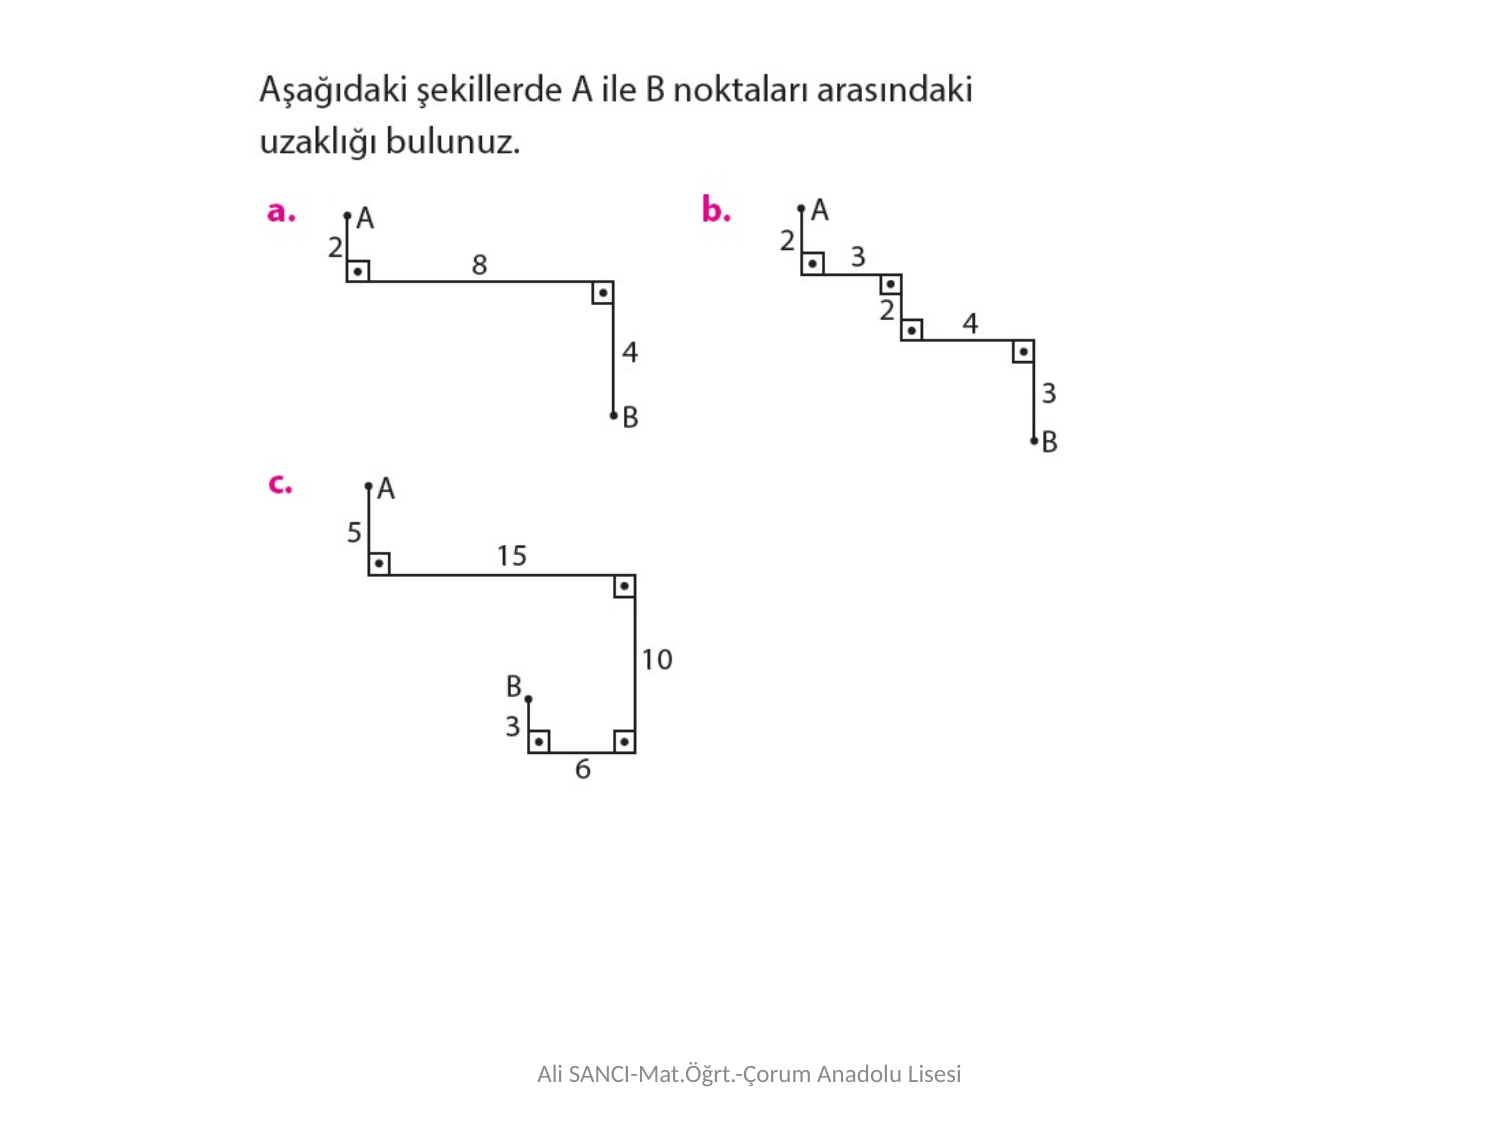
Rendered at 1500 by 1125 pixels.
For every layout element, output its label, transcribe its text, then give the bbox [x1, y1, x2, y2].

footer Ali SANCI-Mat.Öğrt.-Çorum Anadolu Lisesi [512, 1042, 988, 1103]
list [241, 66, 1105, 809]
